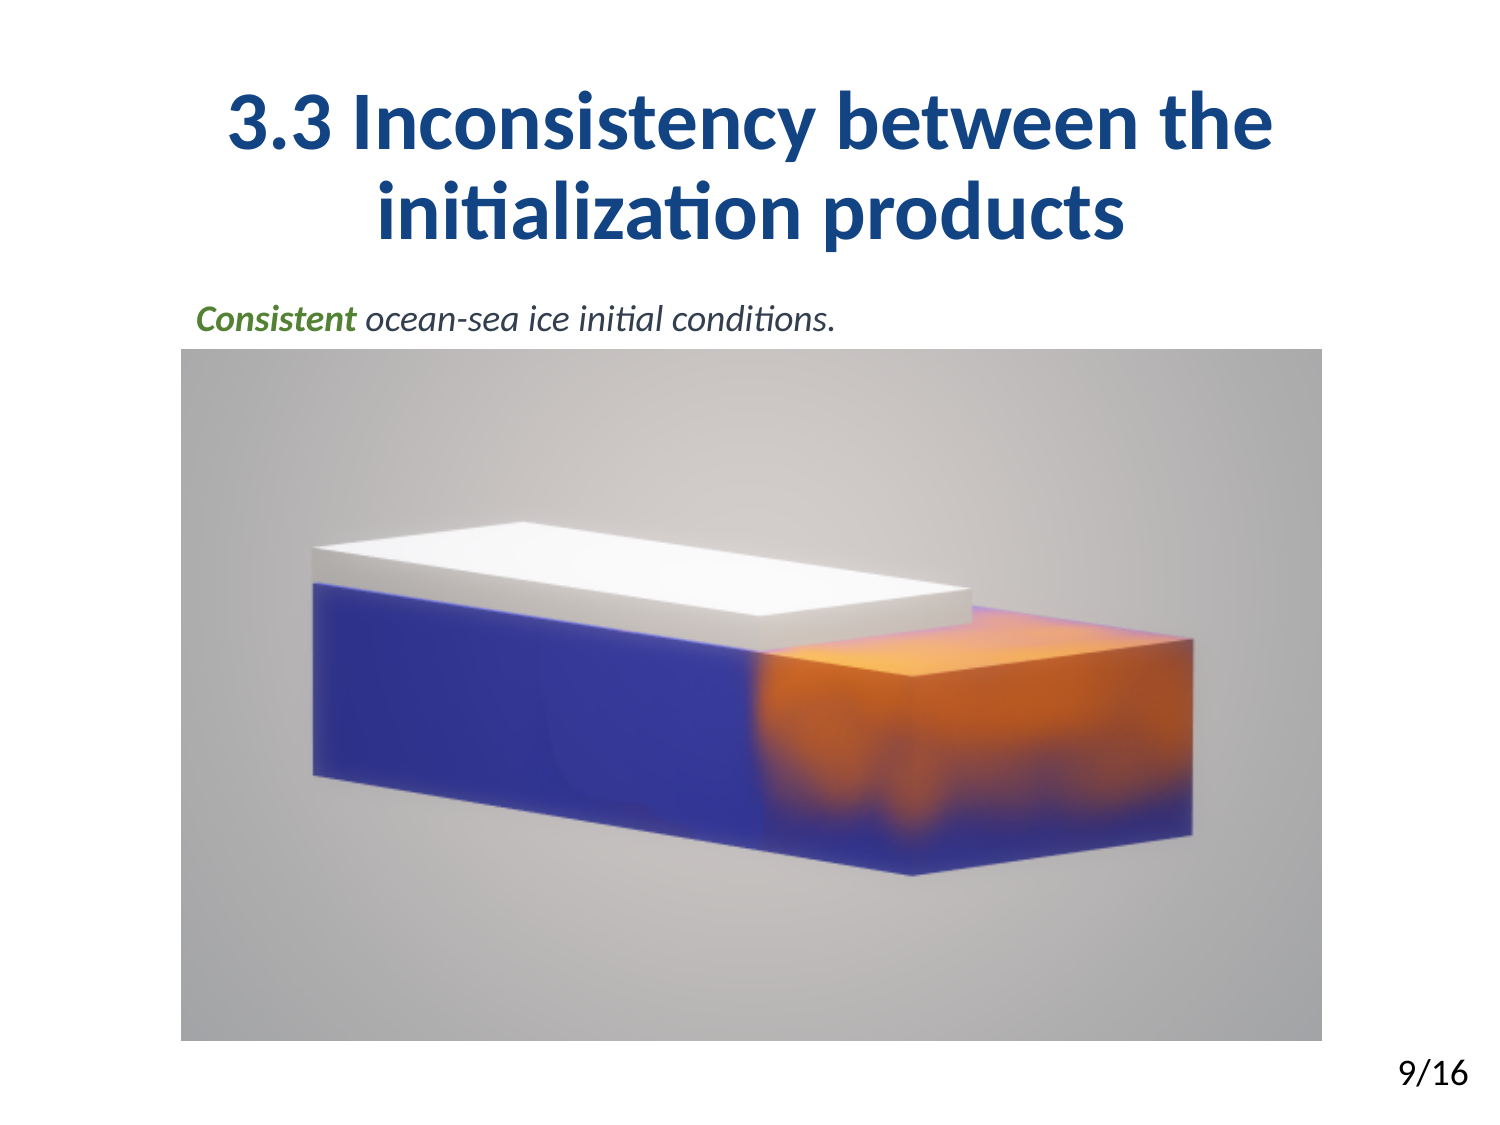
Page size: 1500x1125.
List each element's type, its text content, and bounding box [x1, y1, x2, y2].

text_box 9/16 [1382, 1040, 1500, 1101]
picture [181, 349, 1322, 1041]
list [29, 213, 1459, 384]
text_box Consistent ocean-sea ice initial conditions. [181, 286, 1322, 347]
